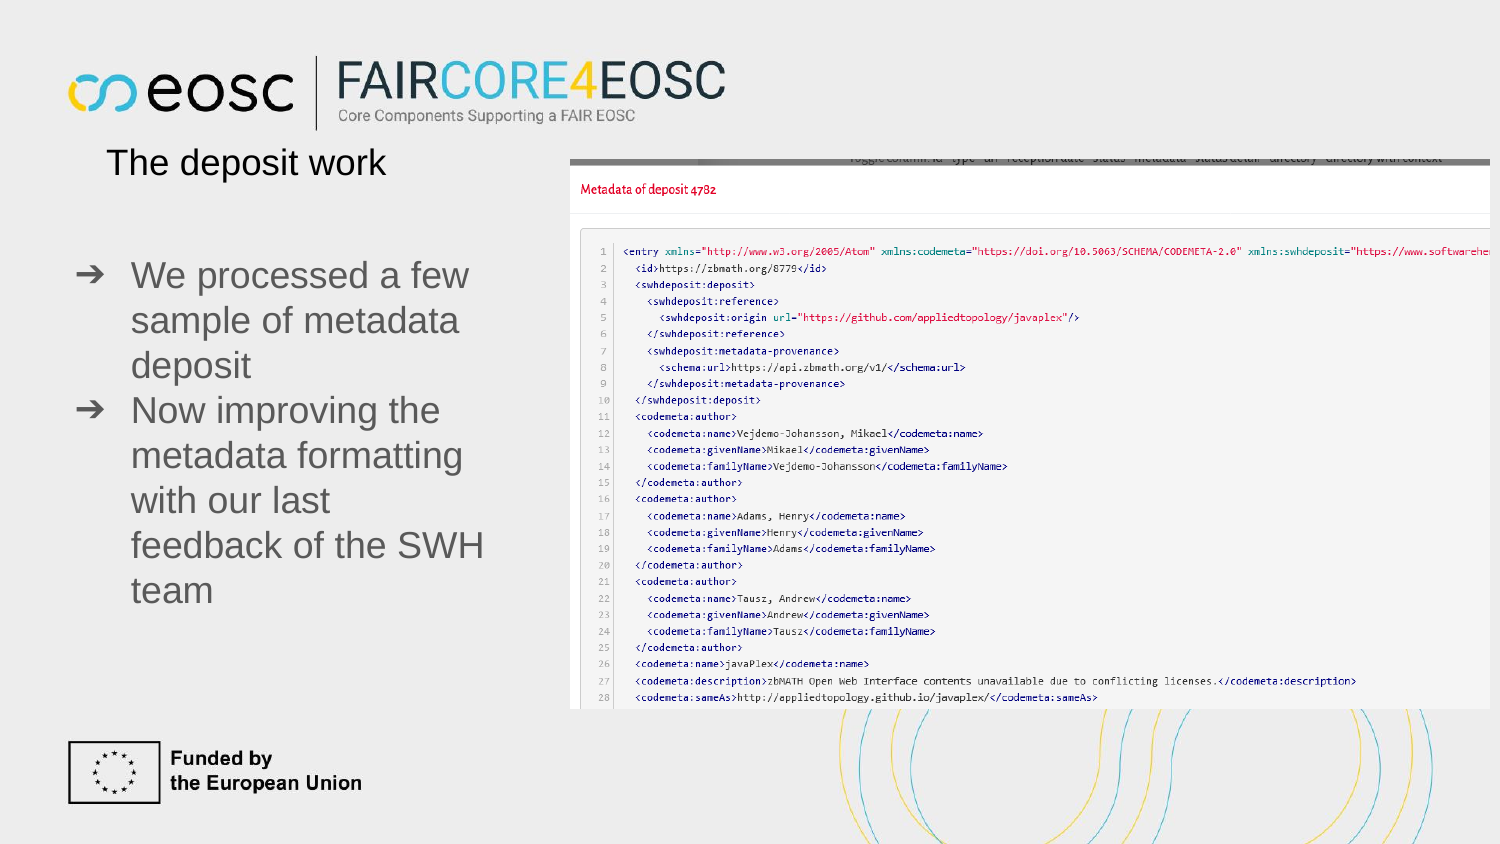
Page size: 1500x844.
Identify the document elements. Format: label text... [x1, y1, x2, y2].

picture [0, 0, 1500, 844]
title The deposit work [91, 124, 1431, 199]
text_box We processed a few sample of metadata deposit Now improving the metadata formatting with our last feedback of the SWH team [40, 236, 501, 717]
